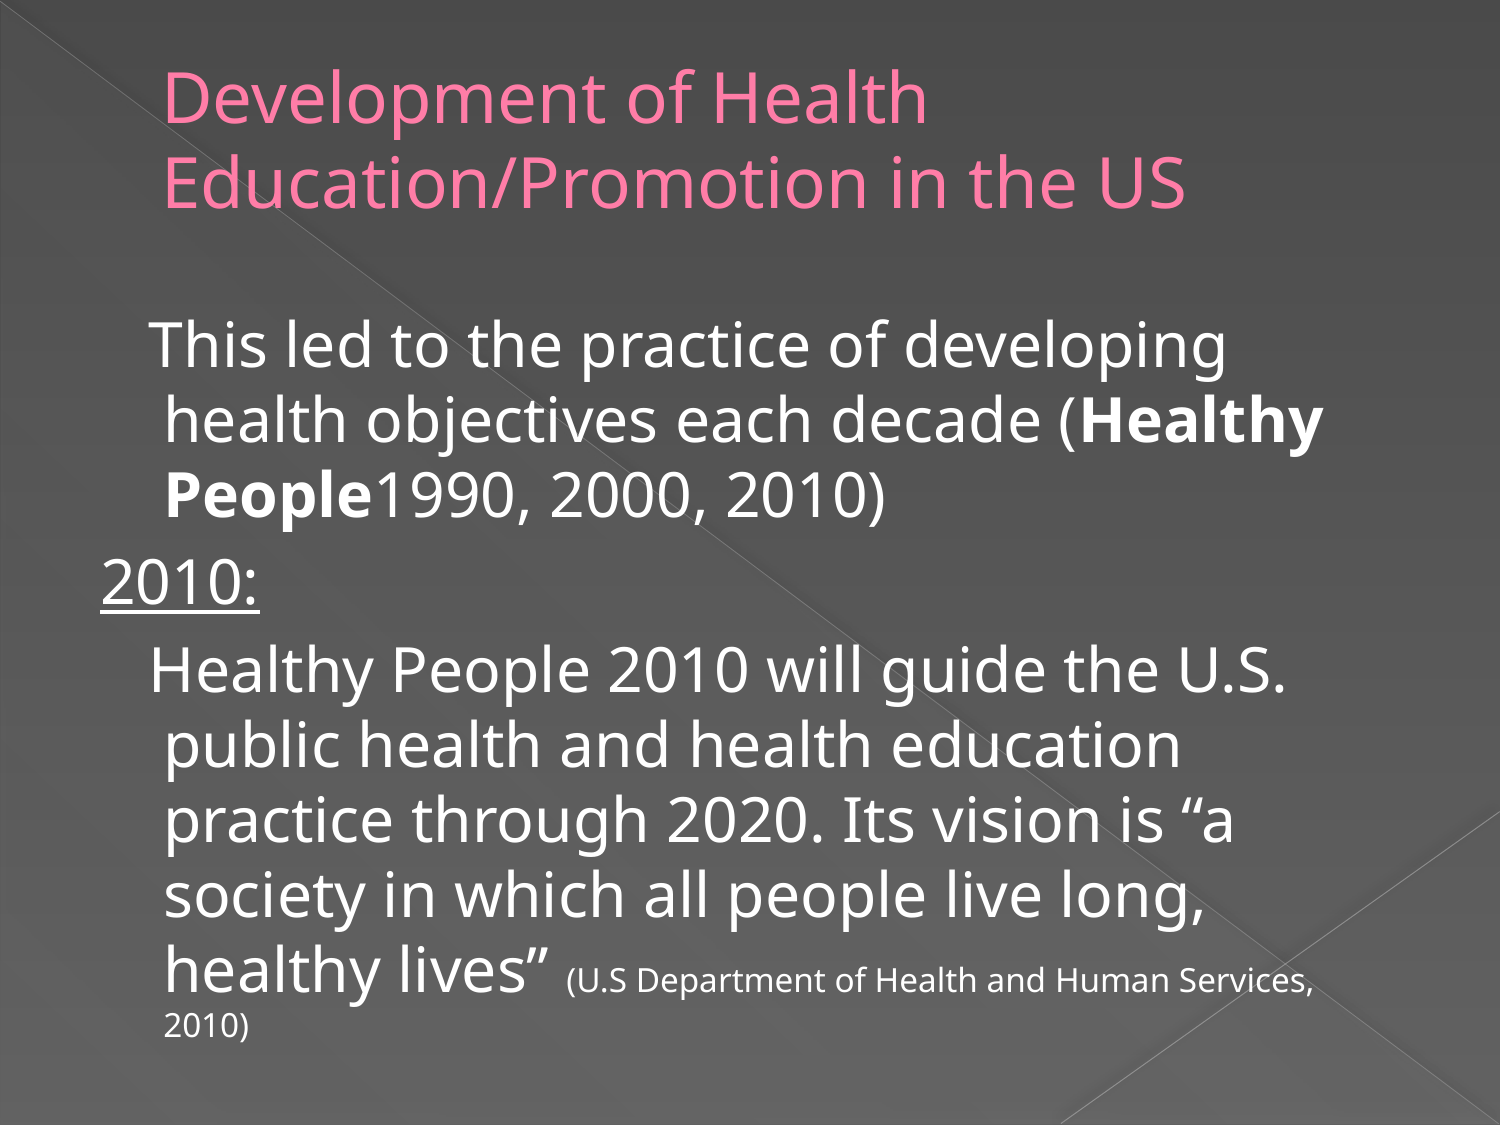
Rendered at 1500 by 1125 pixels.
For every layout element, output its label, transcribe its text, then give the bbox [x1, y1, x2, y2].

list This led to the practice of developing health objectives each decade (Healthy People1990, 2000, 2010) 2010: Healthy People 2010 will guide the U.S. public health and health education practice through 2020. Its vision is “a society in which all people live long, healthy lives” (U.S Department of Health and Human Services, 2010) [75, 297, 1425, 1125]
title Development of Health Education/Promotion in the US [75, 43, 1425, 232]
